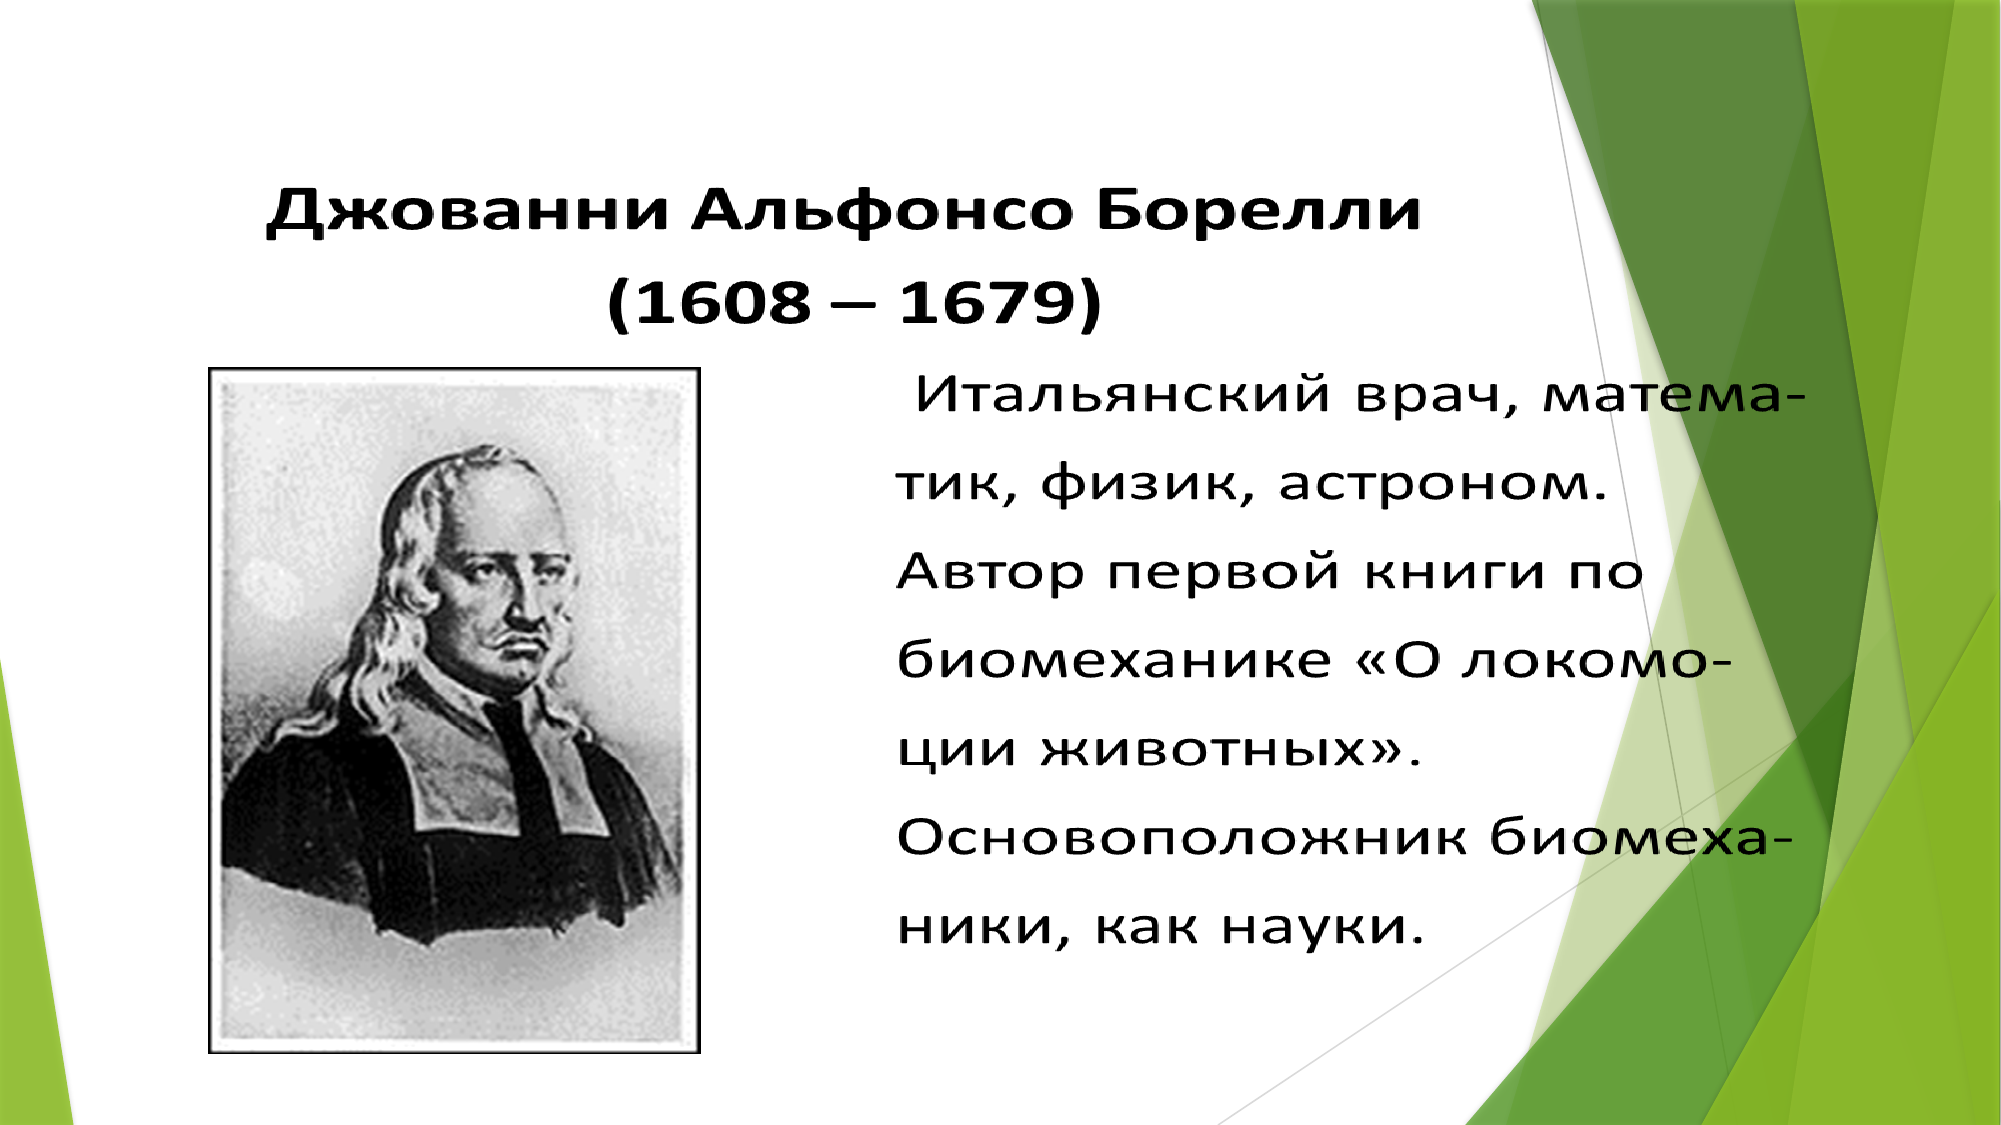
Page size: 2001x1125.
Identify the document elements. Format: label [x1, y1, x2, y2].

list [213, 149, 1855, 992]
picture [208, 366, 702, 1054]
